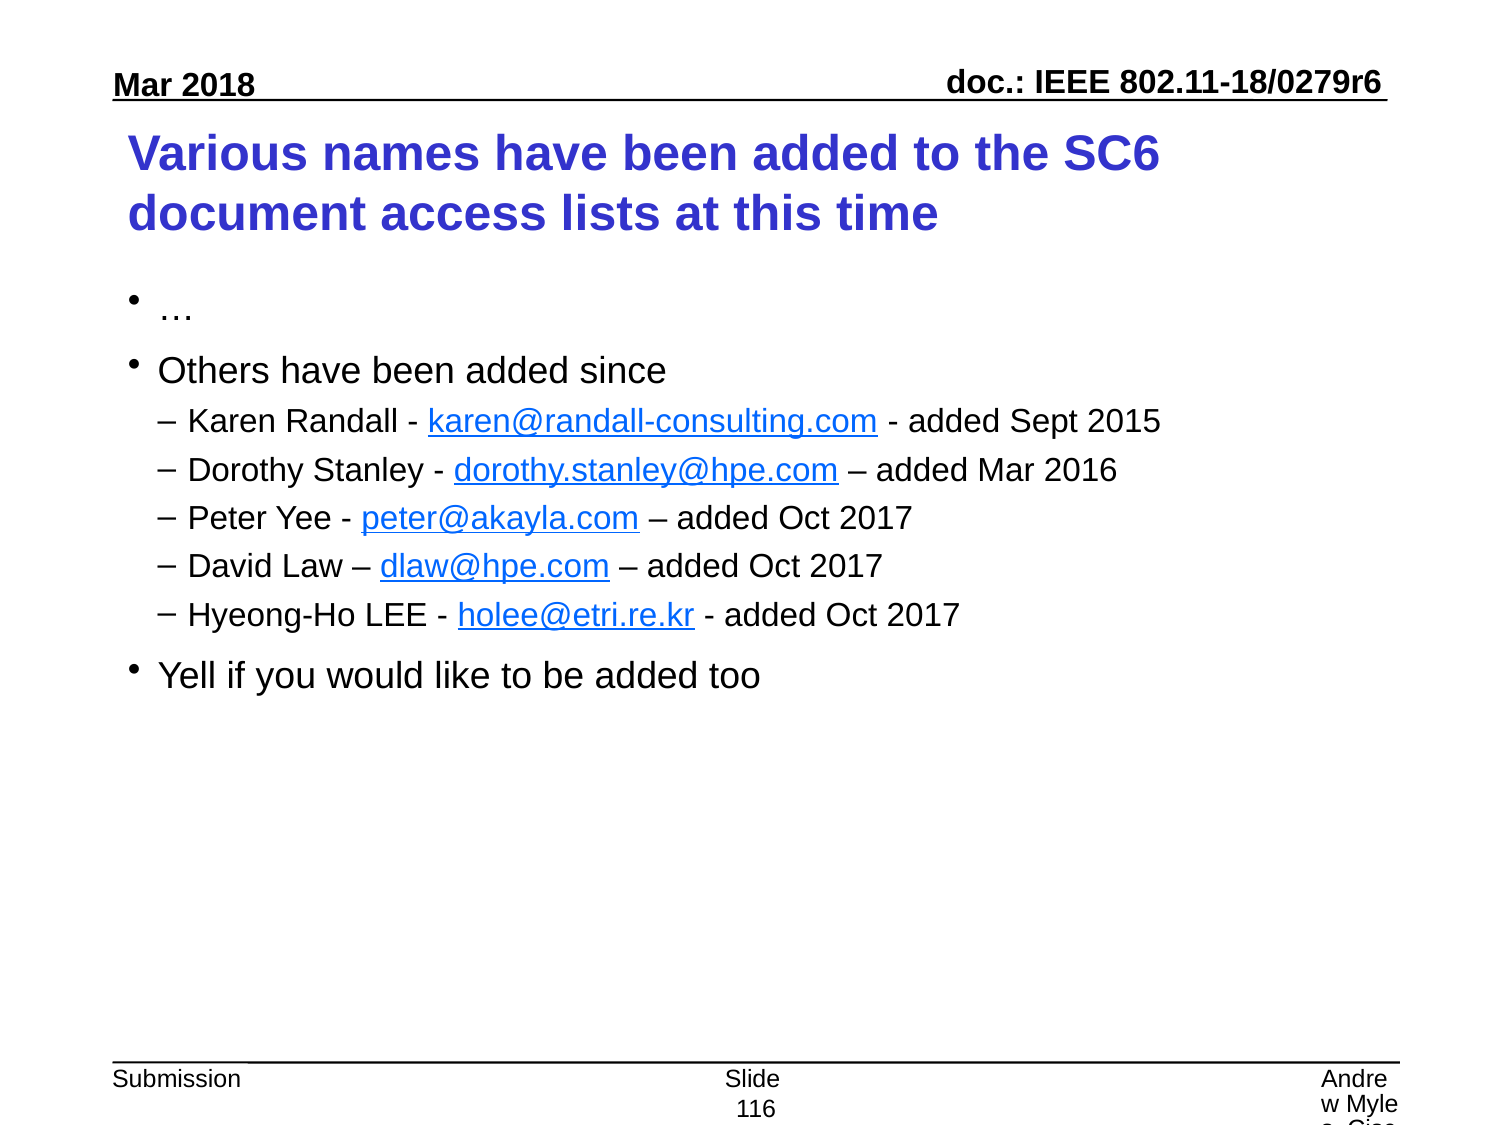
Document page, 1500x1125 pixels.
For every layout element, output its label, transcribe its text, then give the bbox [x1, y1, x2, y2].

list … Others have been added since Karen Randall - karen@randall-consulting.com - added Sept 2015 Dorothy Stanley - dorothy.stanley@hpe.com – added Mar 2016 Peter Yee - peter@akayla.com – added Oct 2017 David Law – dlaw@hpe.com – added Oct 2017 Hyeong-Ho LEE - holee@etri.re.kr - added Oct 2017 Yell if you would like to be added too [112, 275, 1388, 950]
footer Andrew Myles, Cisco [1320, 1061, 1402, 1093]
slide_number Slide 116 [709, 1061, 803, 1093]
title Various names have been added to the SC6 document access lists at this time [112, 112, 1388, 275]
